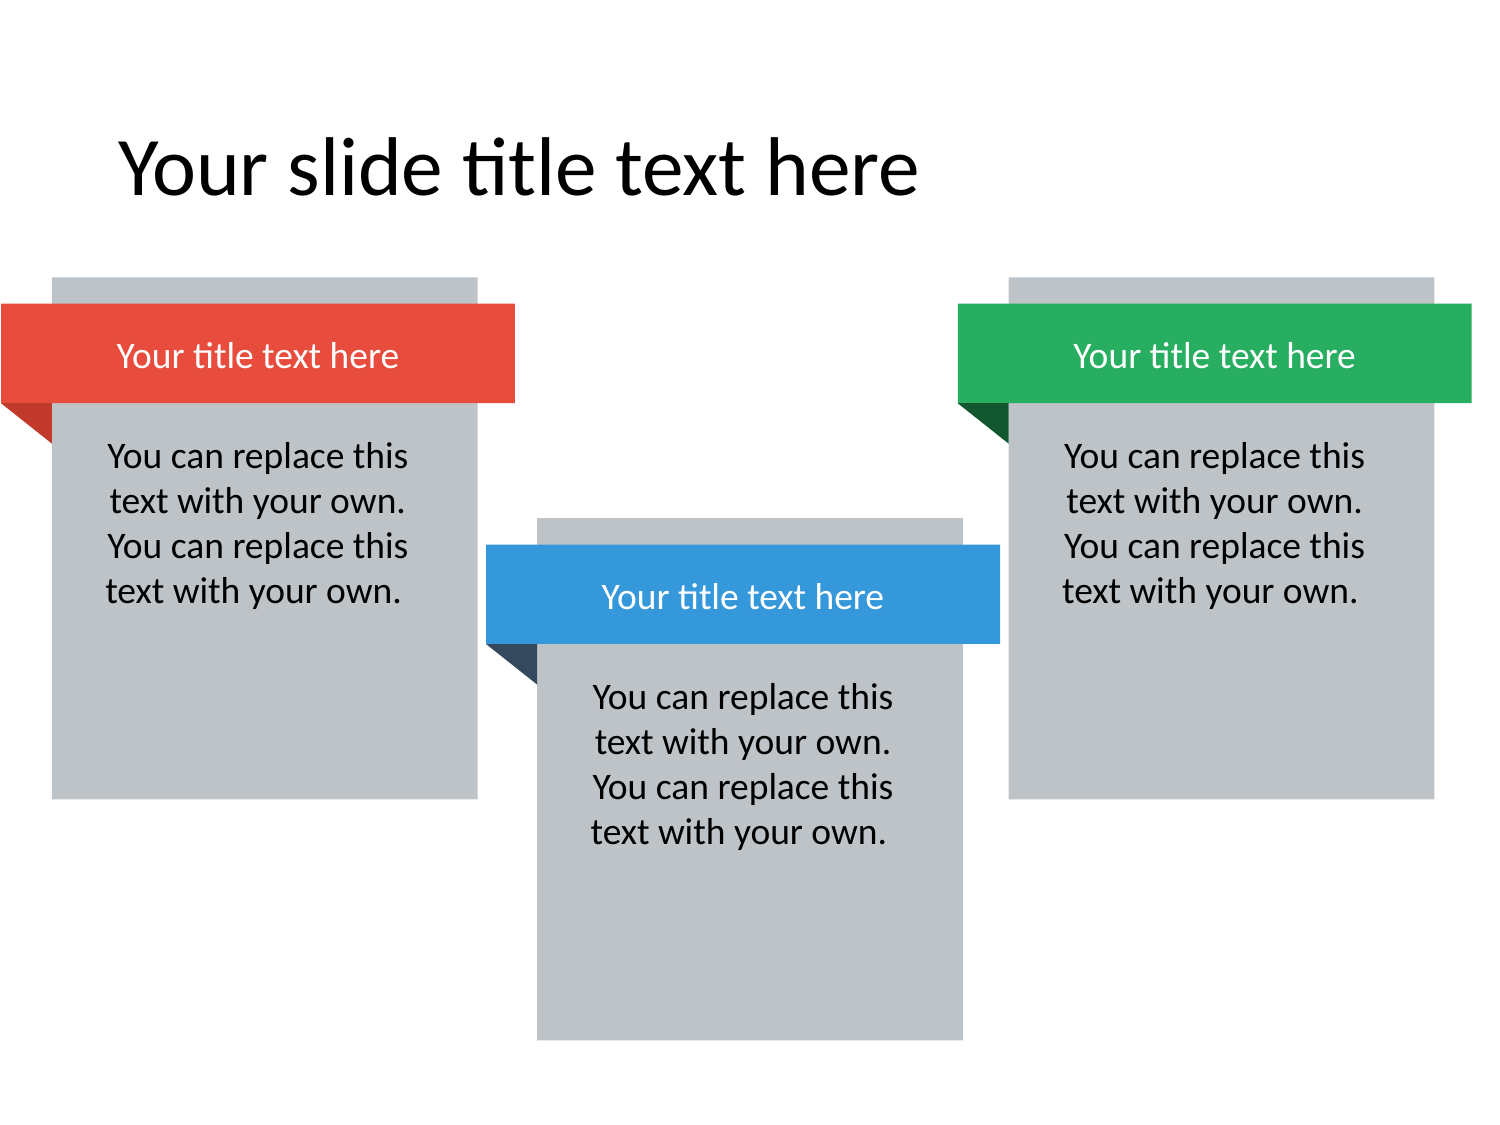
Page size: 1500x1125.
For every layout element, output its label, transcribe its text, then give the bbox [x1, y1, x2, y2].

text_box [51, 404, 479, 800]
title Your slide title text here [103, 59, 1397, 278]
text_box [1008, 404, 1435, 800]
text_box [0, 402, 53, 446]
text_box You can replace this text with your own. You can replace this text with your own. [571, 664, 915, 859]
text_box Your title text here [485, 544, 1001, 645]
text_box [483, 643, 539, 687]
text_box [536, 517, 964, 544]
text_box [954, 402, 1010, 446]
text_box Your title text here [957, 303, 1473, 404]
text_box [51, 276, 479, 303]
text_box [536, 645, 964, 1041]
text_box Your title text here [0, 303, 516, 404]
text_box You can replace this text with your own. You can replace this text with your own. [86, 423, 430, 619]
text_box You can replace this text with your own. You can replace this text with your own. [1042, 423, 1387, 619]
text_box [1008, 276, 1435, 303]
